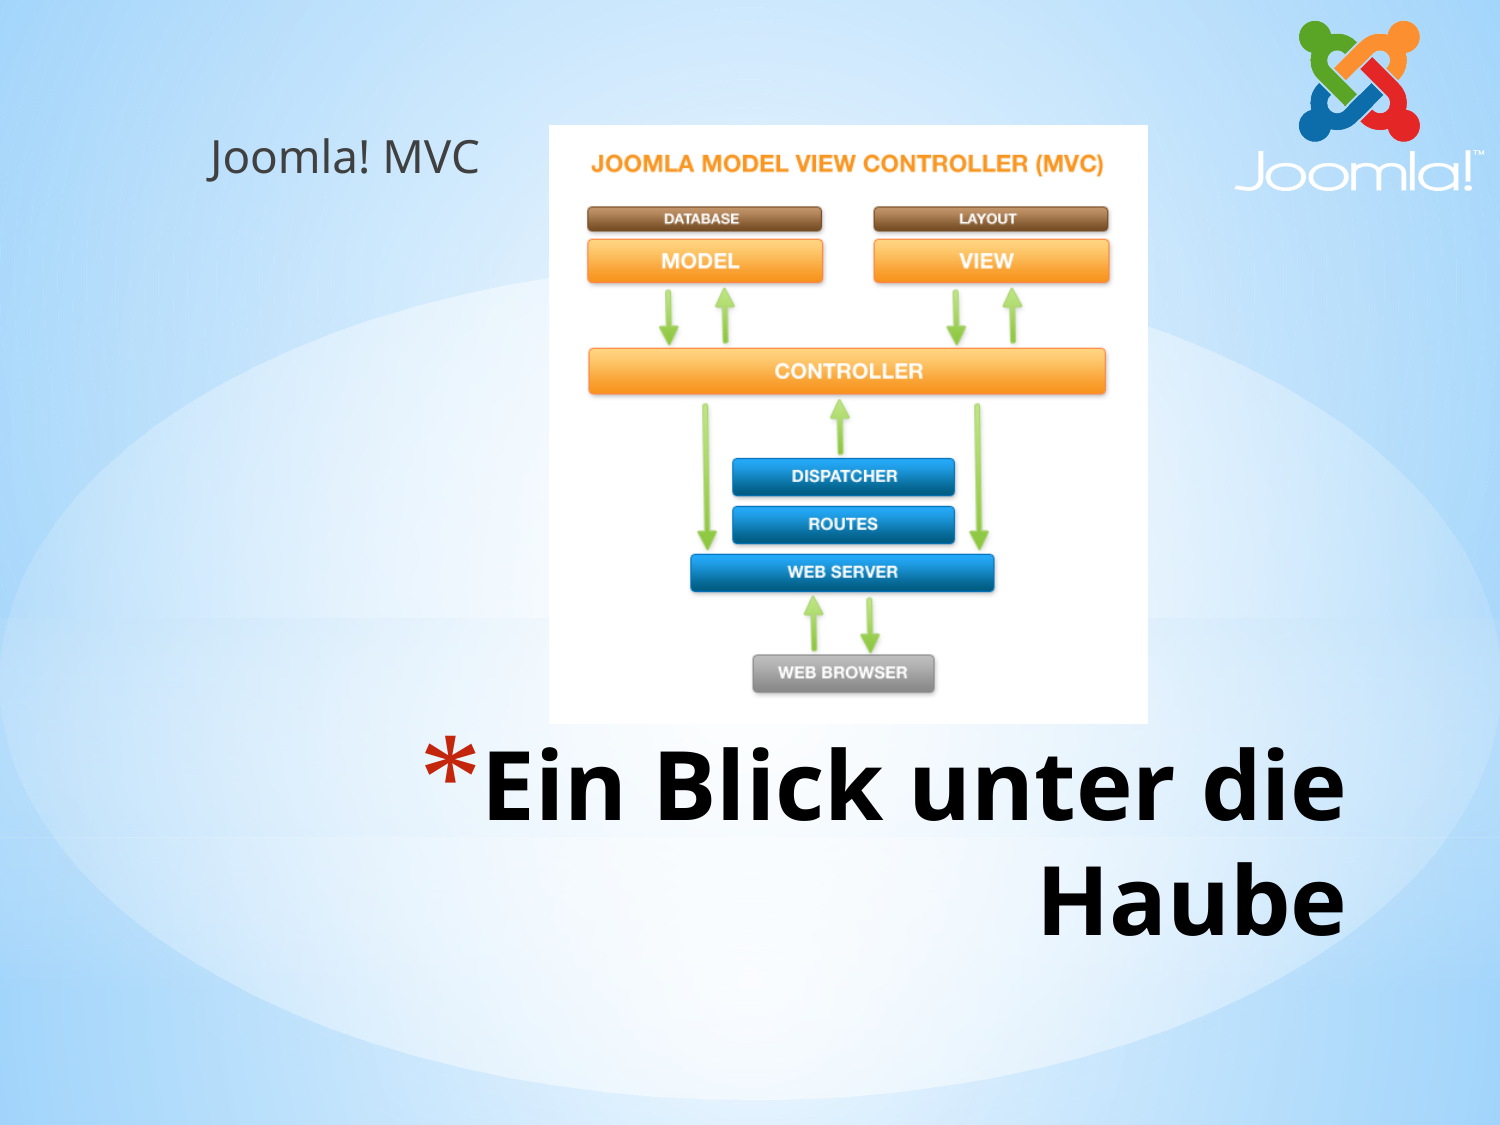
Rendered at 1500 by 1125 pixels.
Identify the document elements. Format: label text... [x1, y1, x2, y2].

list Joomla! MVC [187, 120, 1238, 690]
title Ein Blick unter die Haube [123, 717, 1363, 905]
picture [1234, 19, 1485, 191]
picture [548, 125, 1148, 725]
